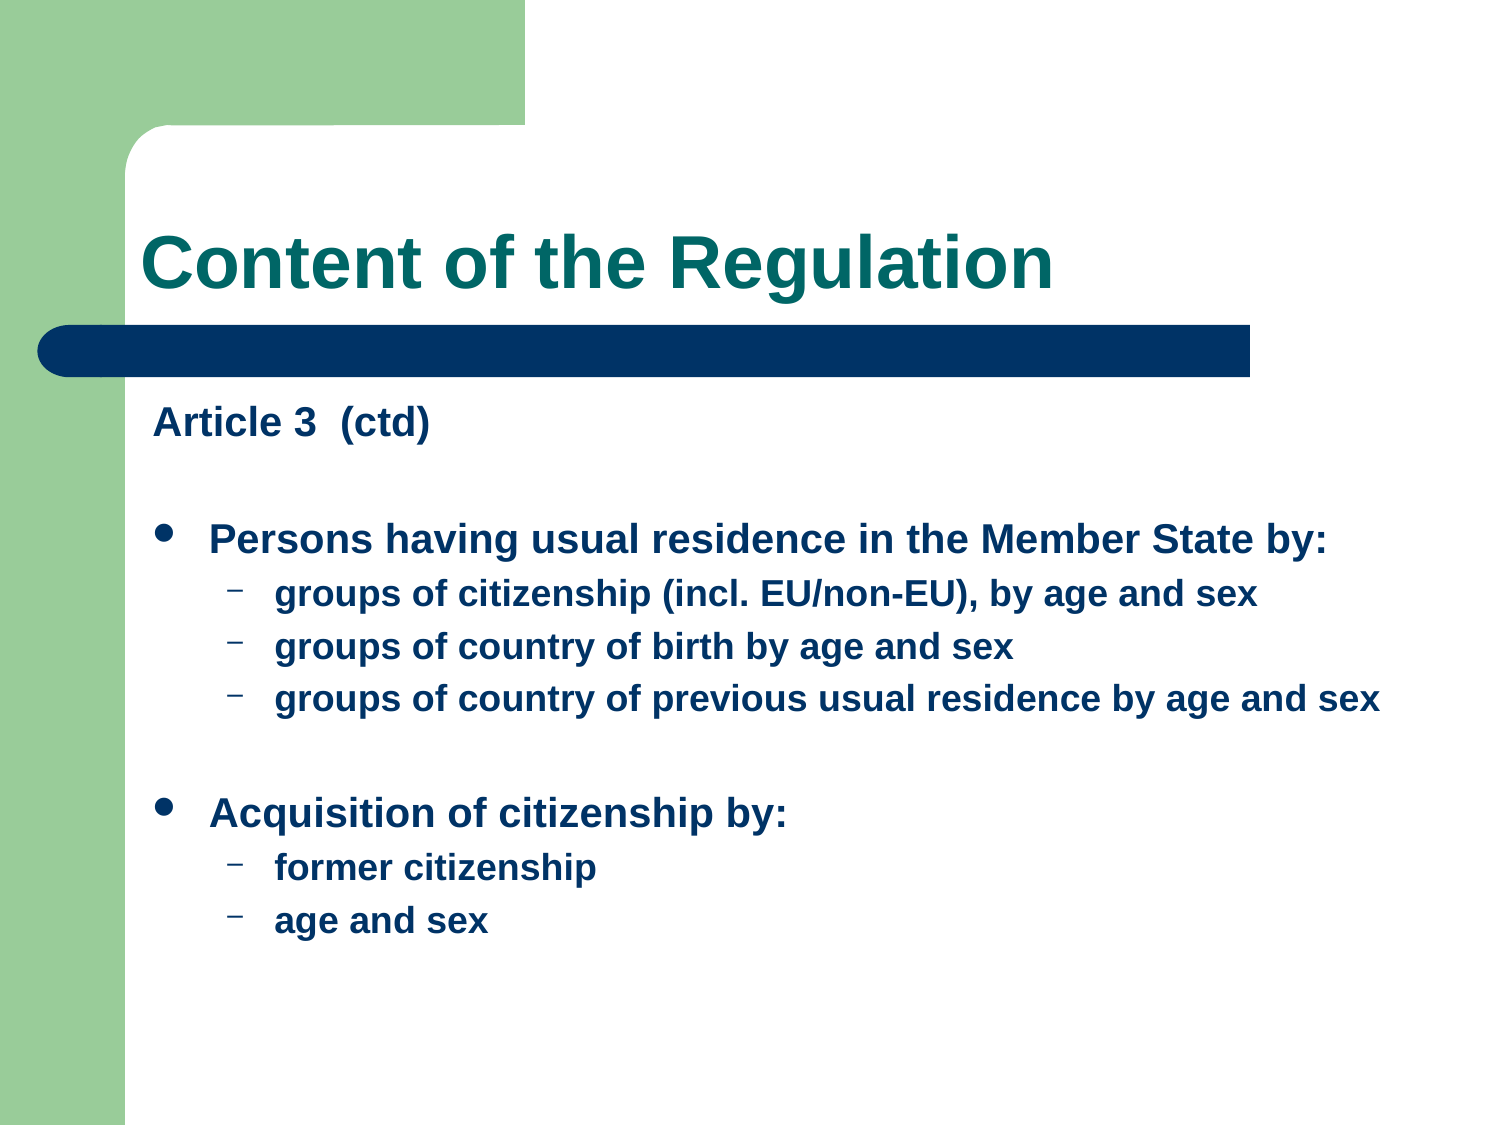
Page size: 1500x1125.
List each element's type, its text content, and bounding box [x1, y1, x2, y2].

list Article 3 (ctd) Persons having usual residence in the Member State by: groups of citizenship (incl. EU/non-EU), by age and sex groups of country of birth by age and sex groups of country of previous usual residence by age and sex Acquisition of citizenship by: former citizenship age and sex [137, 387, 1400, 999]
title Content of the Regulation [124, 124, 1426, 313]
